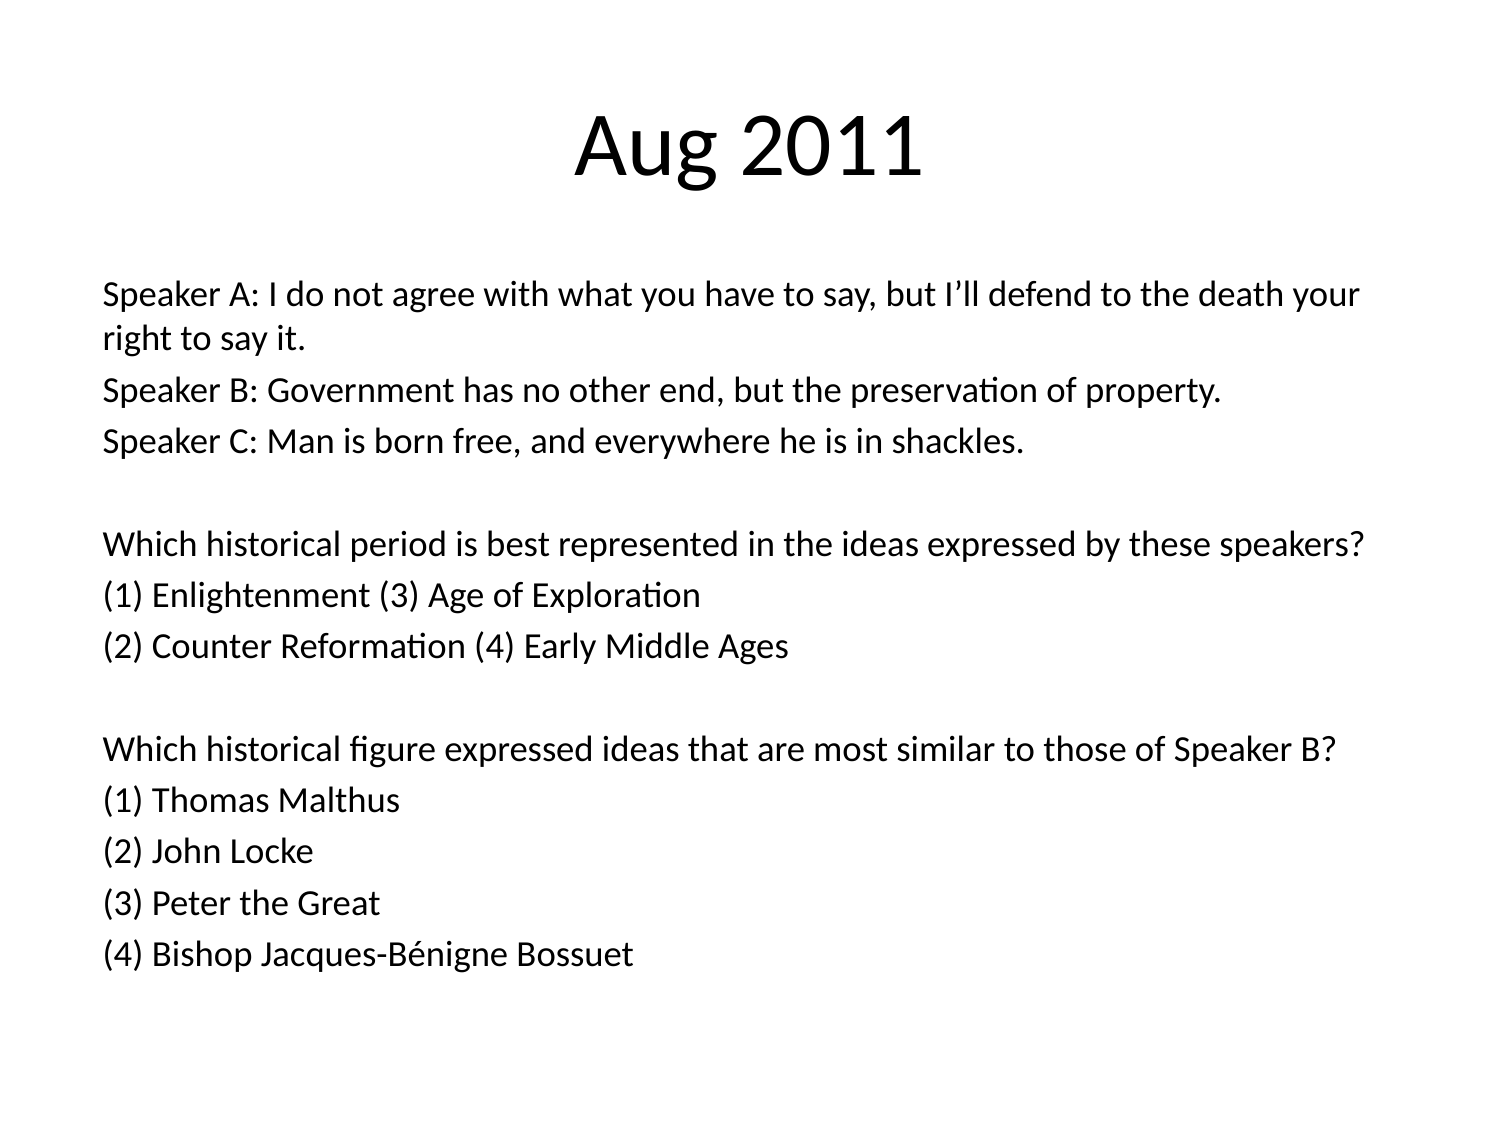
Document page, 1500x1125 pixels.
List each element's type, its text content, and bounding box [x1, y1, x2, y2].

list Speaker A: I do not agree with what you have to say, but I’ll defend to the death your right to say it. Speaker B: Government has no other end, but the preservation of property. Speaker C: Man is born free, and everywhere he is in shackles. Which historical period is best represented in the ideas expressed by these speakers? (1) Enlightenment (3) Age of Exploration (2) Counter Reformation (4) Early Middle Ages Which historical figure expressed ideas that are most similar to those of Speaker B? (1) Thomas Malthus (2) John Locke (3) Peter the Great (4) Bishop Jacques-Bénigne Bossuet [87, 262, 1438, 1005]
title Aug 2011 [75, 45, 1425, 233]
